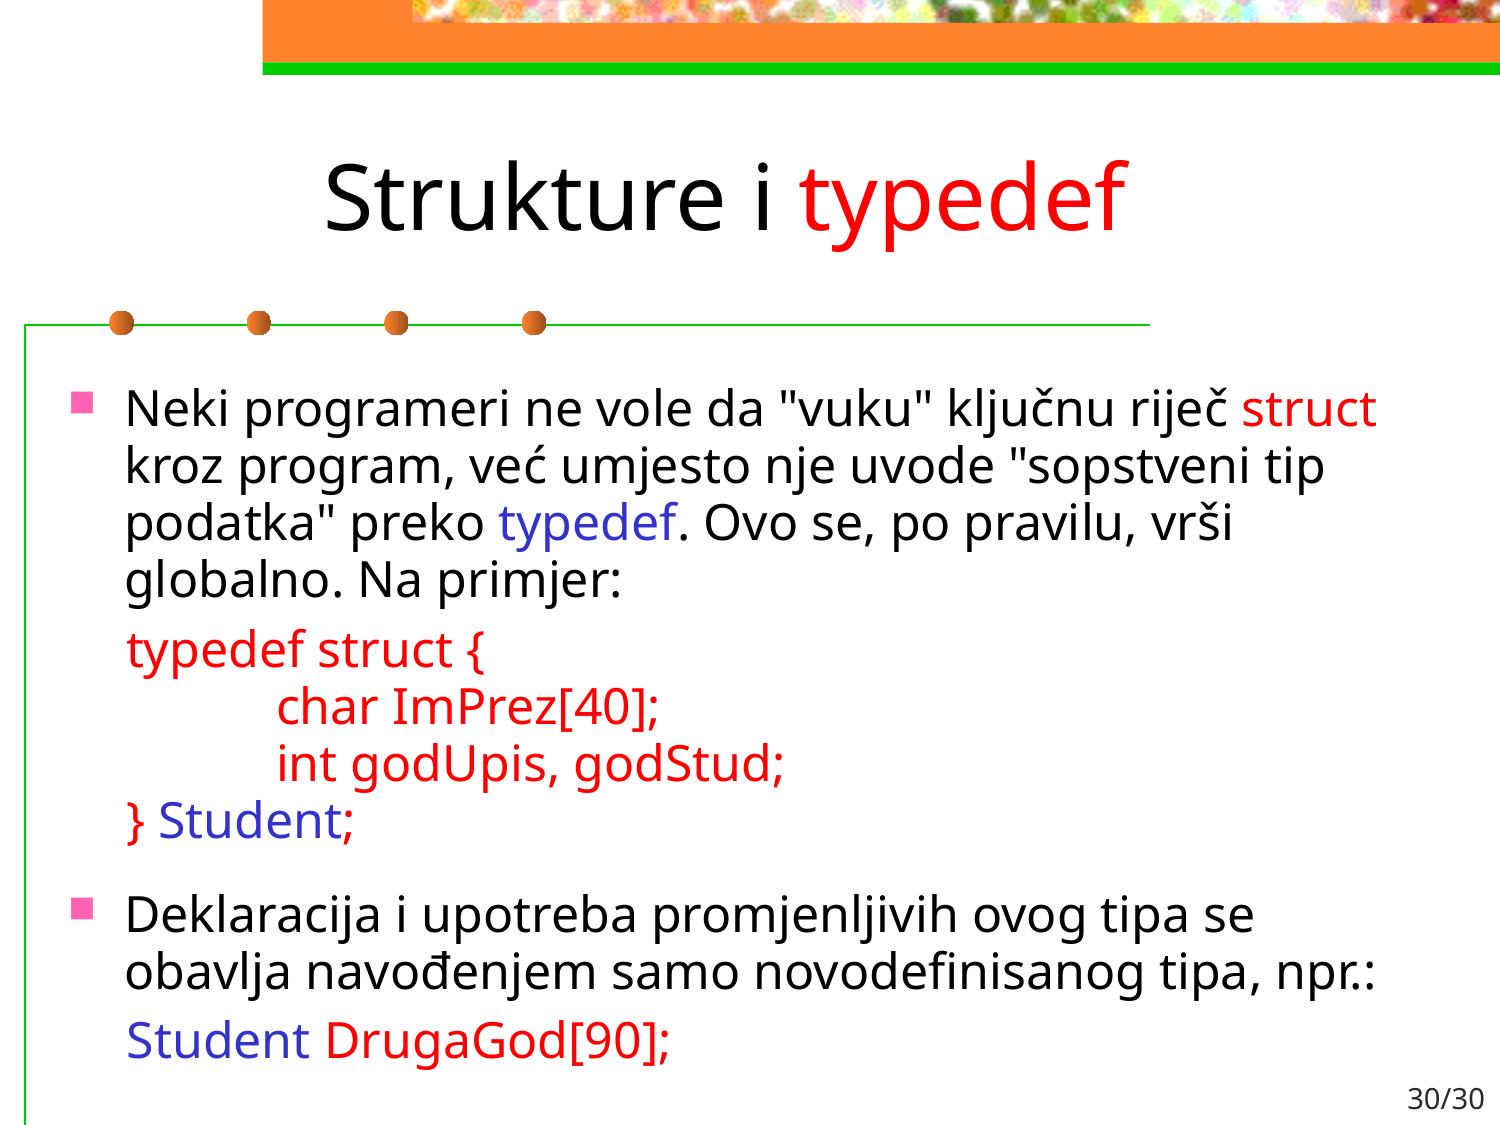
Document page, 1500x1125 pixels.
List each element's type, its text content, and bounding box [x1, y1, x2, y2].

text_box 30/30 [1374, 1072, 1500, 1123]
title Strukture i typedef [87, 99, 1363, 288]
list Neki programeri ne vole da "vuku" ključnu riječ struct kroz program, već umjesto nje uvode "sopstveni tip podatka" preko typedef. Ovo se, po pravilu, vrši globalno. Na primjer: typedef struct { char ImPrez[40]; int godUpis, godStud; } Student; Deklaracija i upotreba promjenljivih ovog tipa se obavlja navođenjem samo novodefinisanog tipa, npr.: Student DrugaGod[90]; [53, 373, 1437, 1049]
picture [412, 0, 1500, 23]
